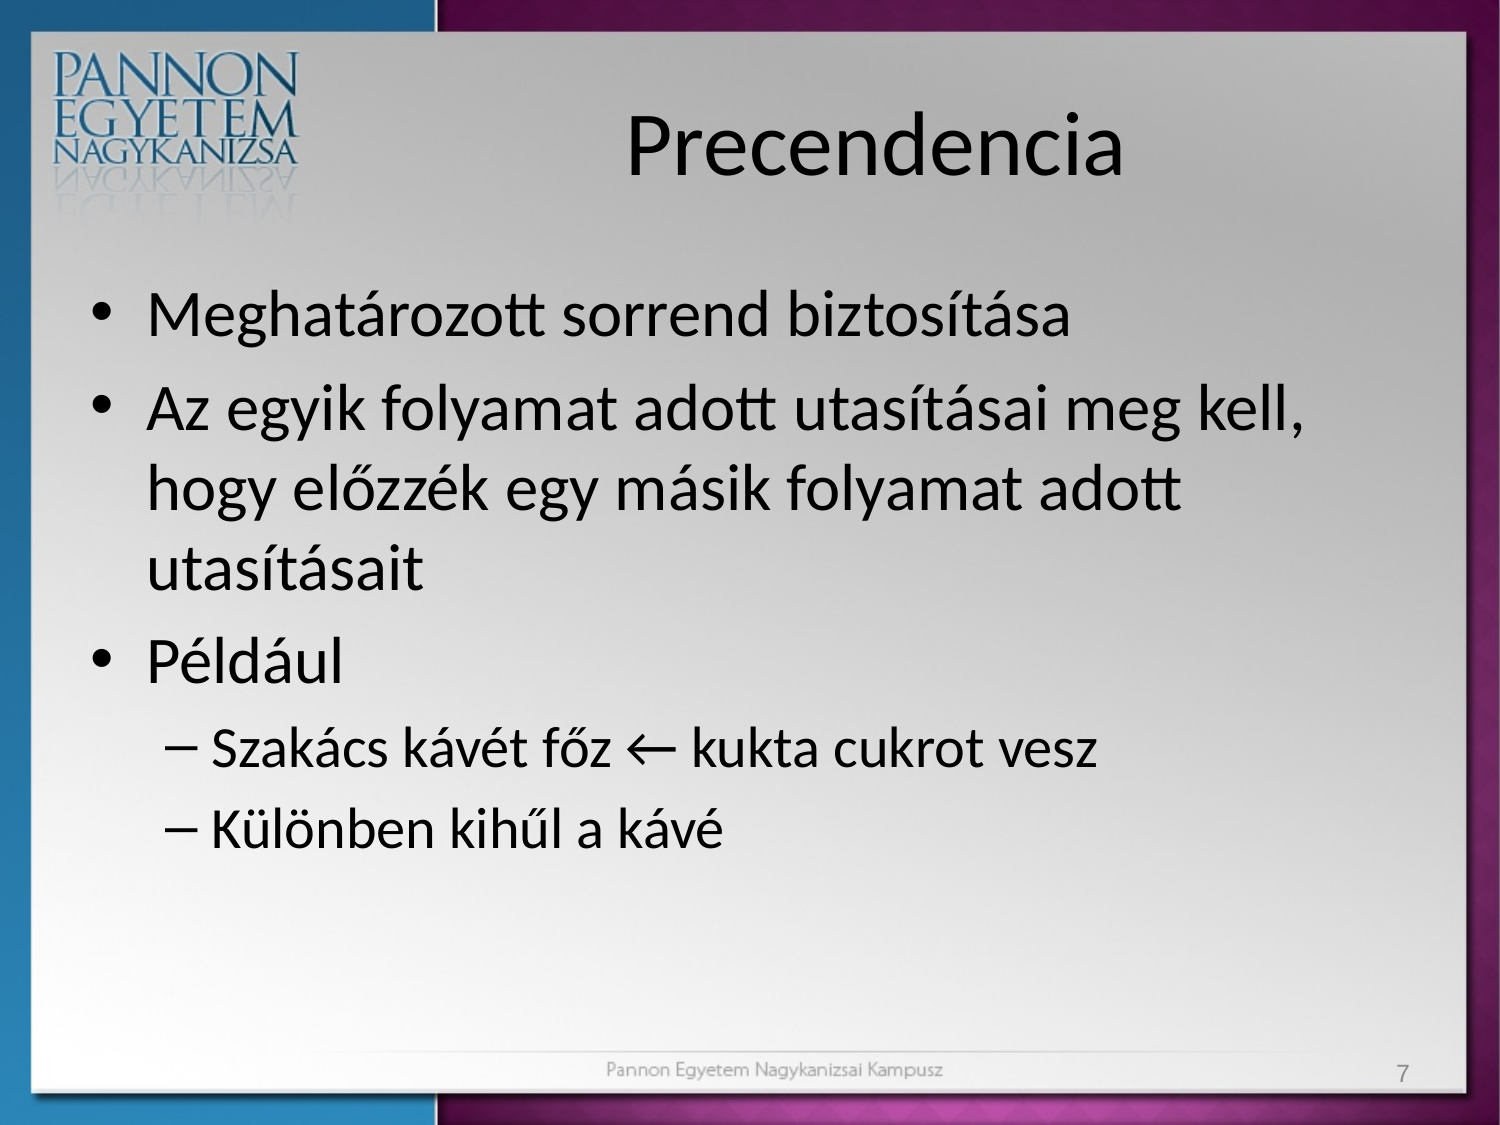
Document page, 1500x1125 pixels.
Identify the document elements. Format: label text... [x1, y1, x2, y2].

picture [0, 0, 1500, 1125]
slide_number 7 [1074, 1042, 1425, 1103]
title Precendencia [328, 45, 1425, 233]
list Meghatározott sorrend biztosítása Az egyik folyamat adott utasításai meg kell, hogy előzzék egy másik folyamat adott utasításait Például Szakács kávét főz ← kukta cukrot vesz Különben kihűl a kávé [75, 262, 1425, 1038]
